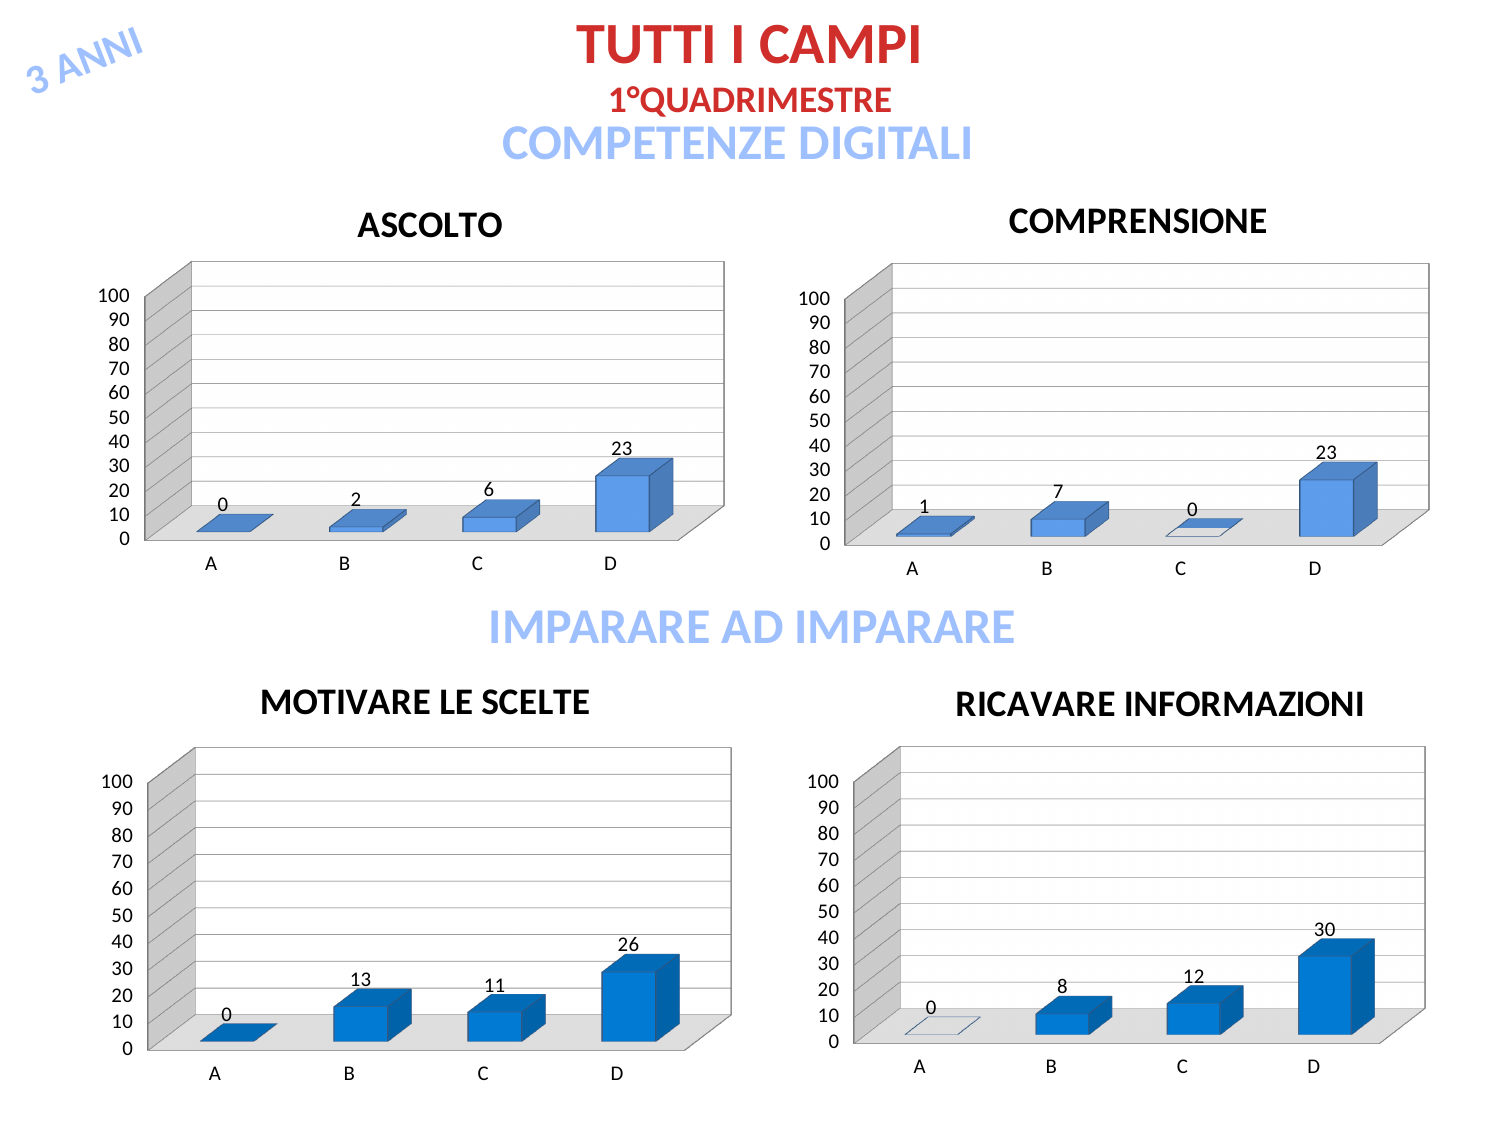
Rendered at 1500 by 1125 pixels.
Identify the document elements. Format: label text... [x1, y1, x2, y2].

text_box TUTTI I CAMPI 1°QUADRIMESTRE [561, 0, 939, 101]
chart [82, 661, 749, 1095]
text_box Imparare ad imparare [242, 586, 1264, 662]
chart [82, 177, 739, 584]
text_box Competenze digitali [277, 101, 1199, 177]
chart [782, 179, 1446, 589]
chart [785, 661, 1448, 1088]
text_box 3 ANNI [0, 0, 166, 117]
